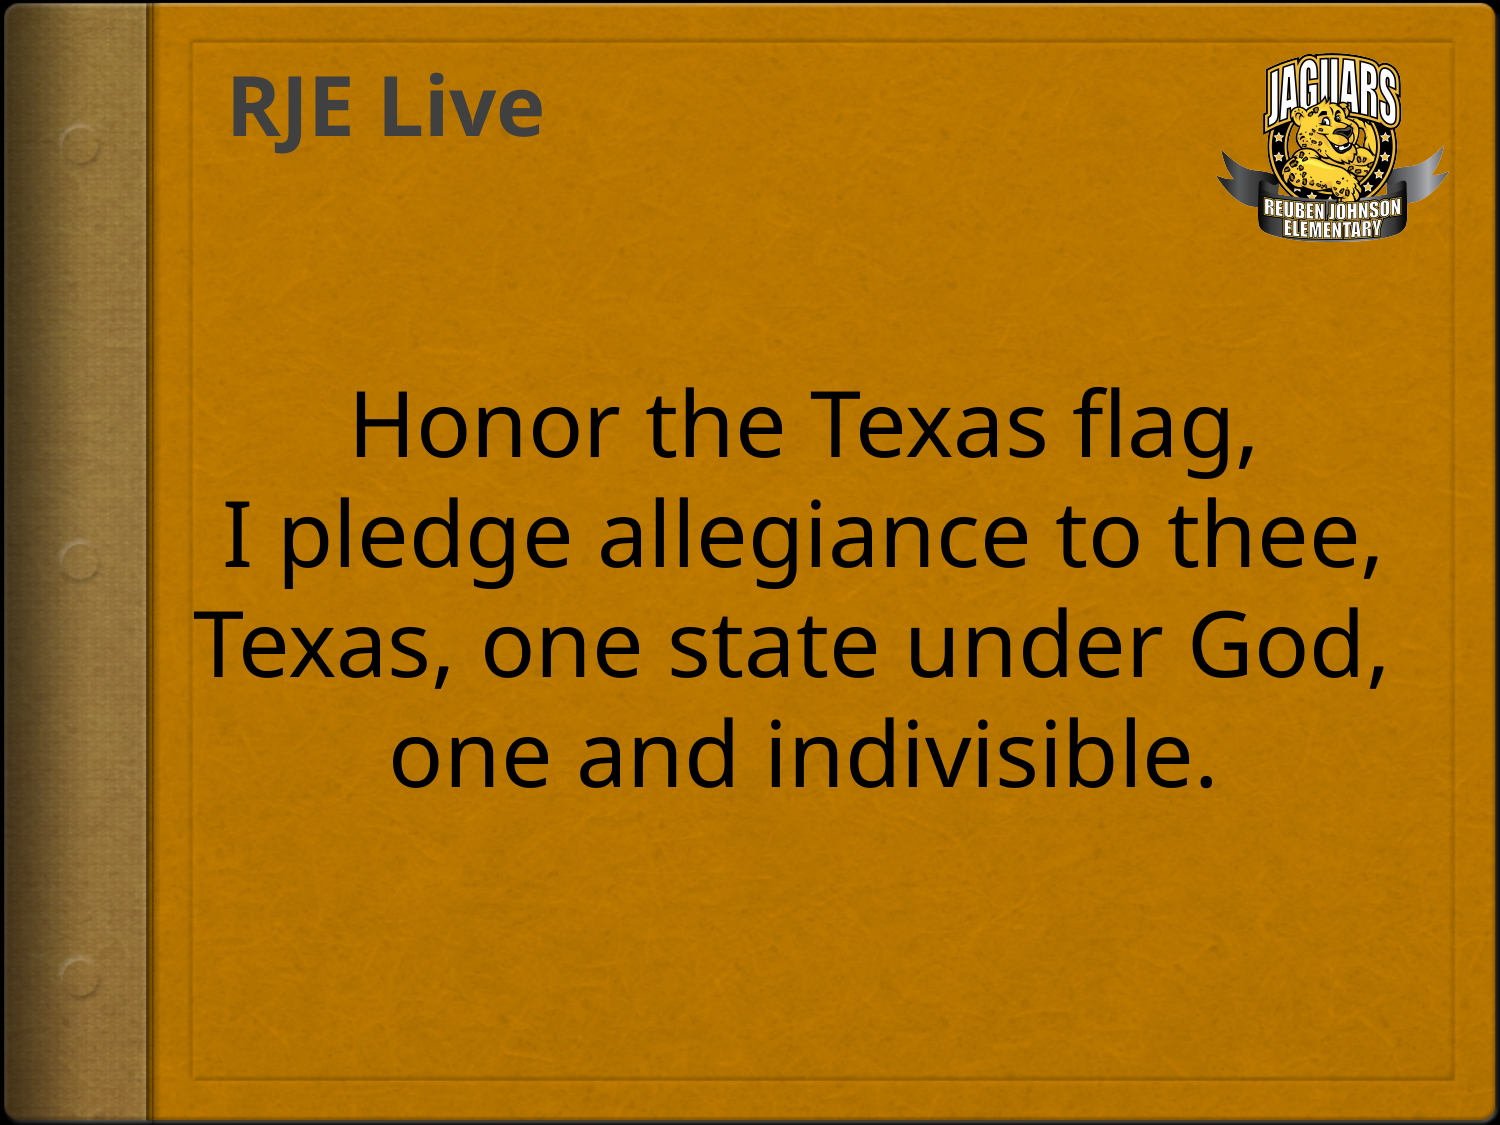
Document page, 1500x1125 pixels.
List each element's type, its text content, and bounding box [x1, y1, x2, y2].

text_box Honor the Texas flag, I pledge allegiance to thee, Texas, one state under God, one and indivisible. [142, 358, 1468, 924]
picture [0, 0, 1500, 1125]
title RJE Live [163, 36, 610, 161]
